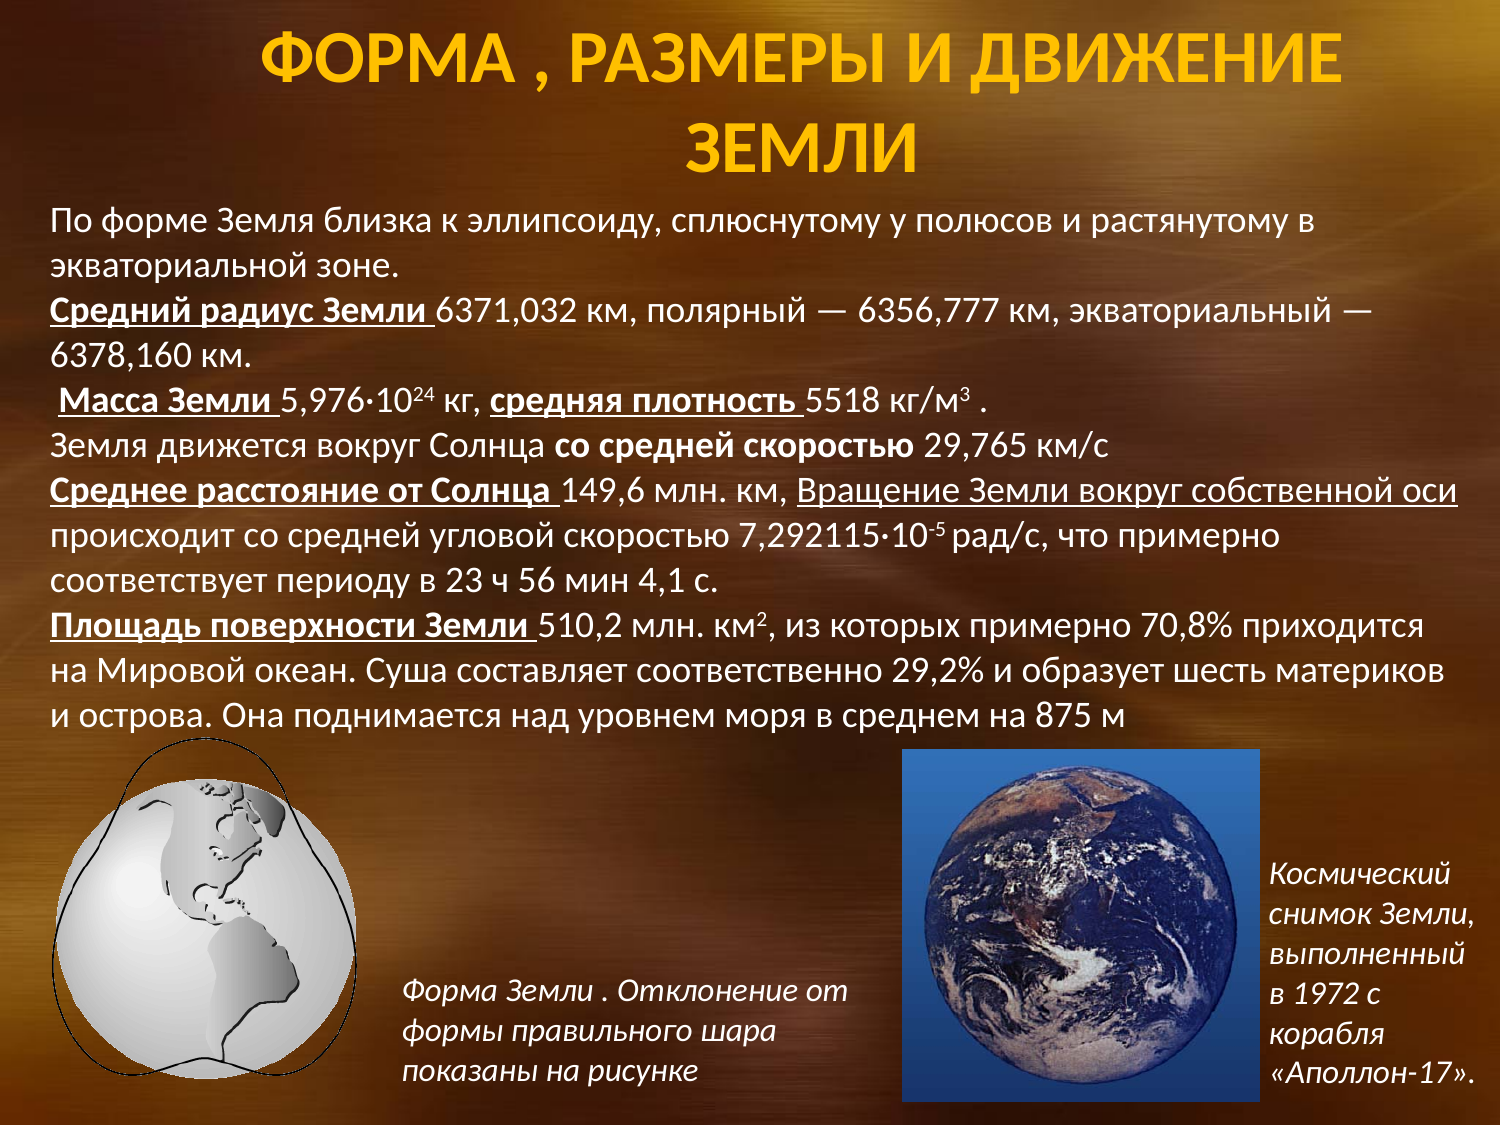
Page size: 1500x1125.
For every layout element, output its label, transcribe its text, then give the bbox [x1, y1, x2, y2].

text_box Форма , размеры и движение Земли [163, 0, 1442, 195]
picture [0, 0, 1500, 1125]
text_box По форме Земля близка к эллипсоиду, сплюснутому у полюсов и растянутому в экваториальной зоне. Средний радиус Земли 6371,032 км, полярный — 6356,777 км, экваториальный — 6378,160 км. Масса Земли 5,976·1024 кг, средняя плотность 5518 кг/м3 . Земля движется вокруг Солнца со средней скоростью 29,765 км/с Среднее расстояние от Солнца 149,6 млн. км, Вращение Земли вокруг собственной оси происходит со средней угловой скоростью 7,292115·10-5 рад/с, что примерно соответствует периоду в 23 ч 56 мин 4,1 с. Площадь поверхности Земли 510,2 млн. км2, из которых примерно 70,8% приходится на Мировой океан. Суша составляет соответственно 29,2% и образует шесть материков и острова. Она поднимается над уровнем моря в среднем на 875 м [35, 187, 1477, 743]
text_box Космический снимок Земли, выполненный в 1972 с корабля «Аполлон-17». [1265, 843, 1500, 1098]
text_box Форма Земли . Отклонение от формы правильного шара показаны на рисунке [386, 960, 891, 1096]
